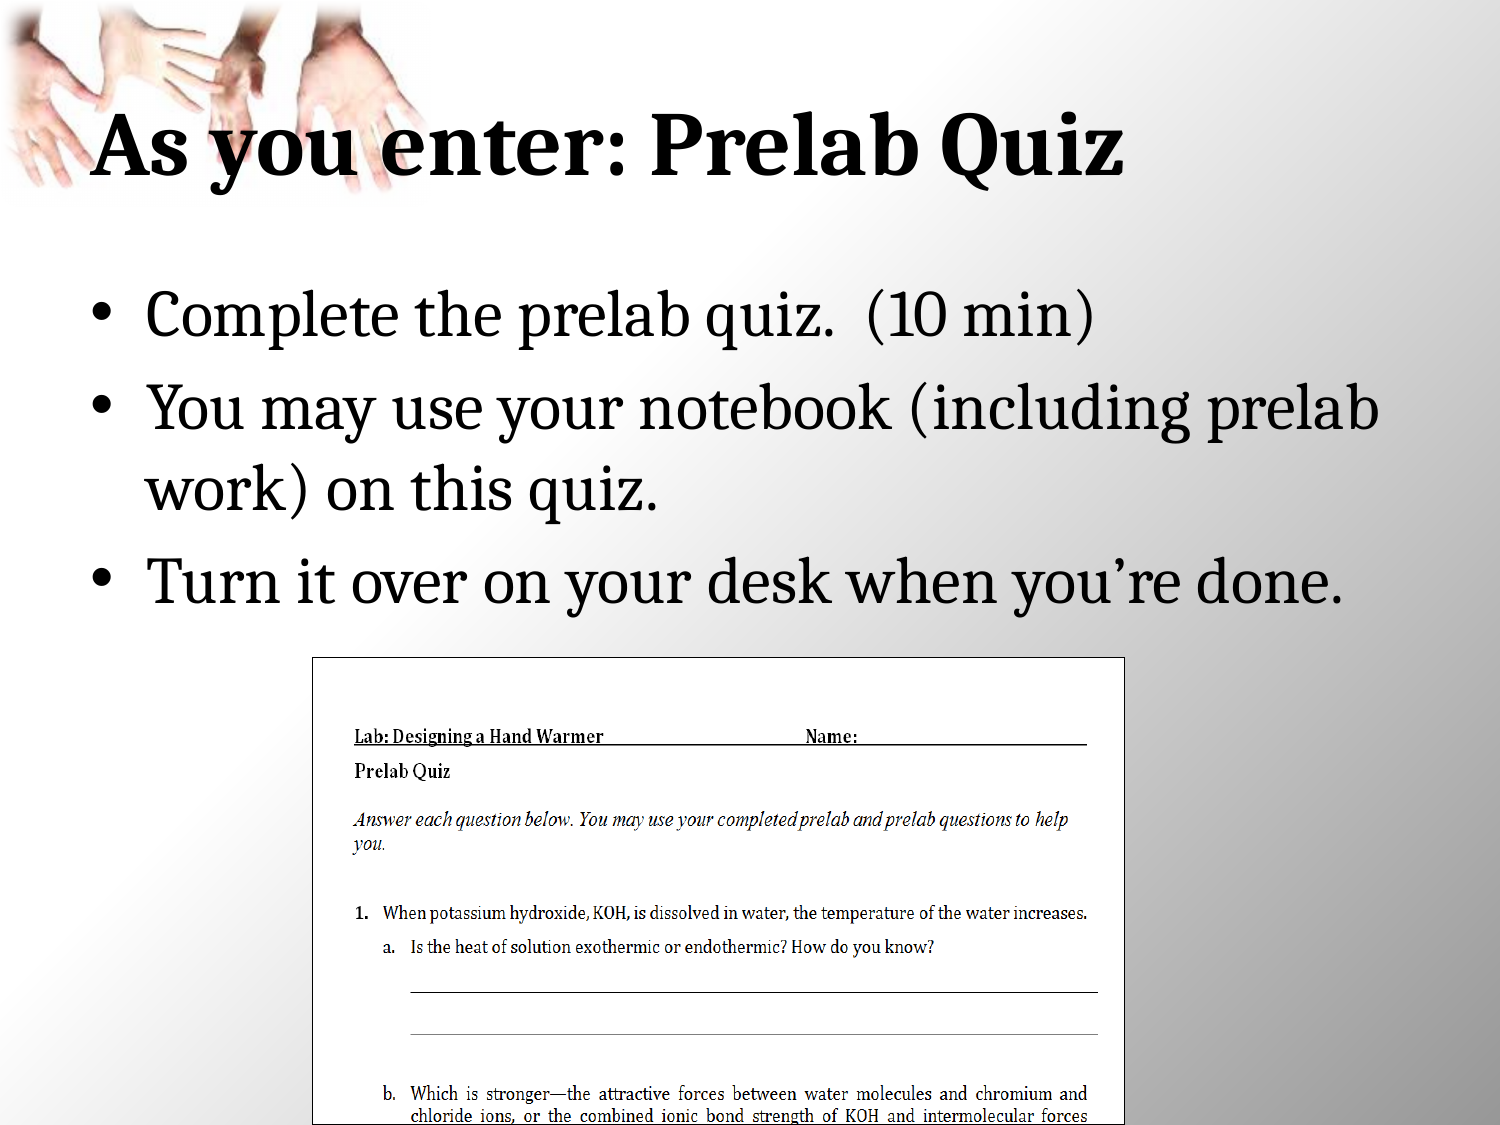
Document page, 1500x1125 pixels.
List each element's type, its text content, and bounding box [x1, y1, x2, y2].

title As you enter: Prelab Quiz [75, 45, 1425, 233]
list Complete the prelab quiz. (10 min) You may use your notebook (including prelab work) on this quiz. Turn it over on your desk when you’re done. [75, 262, 1425, 1005]
picture [29, 29, 404, 179]
picture [312, 656, 1126, 1125]
